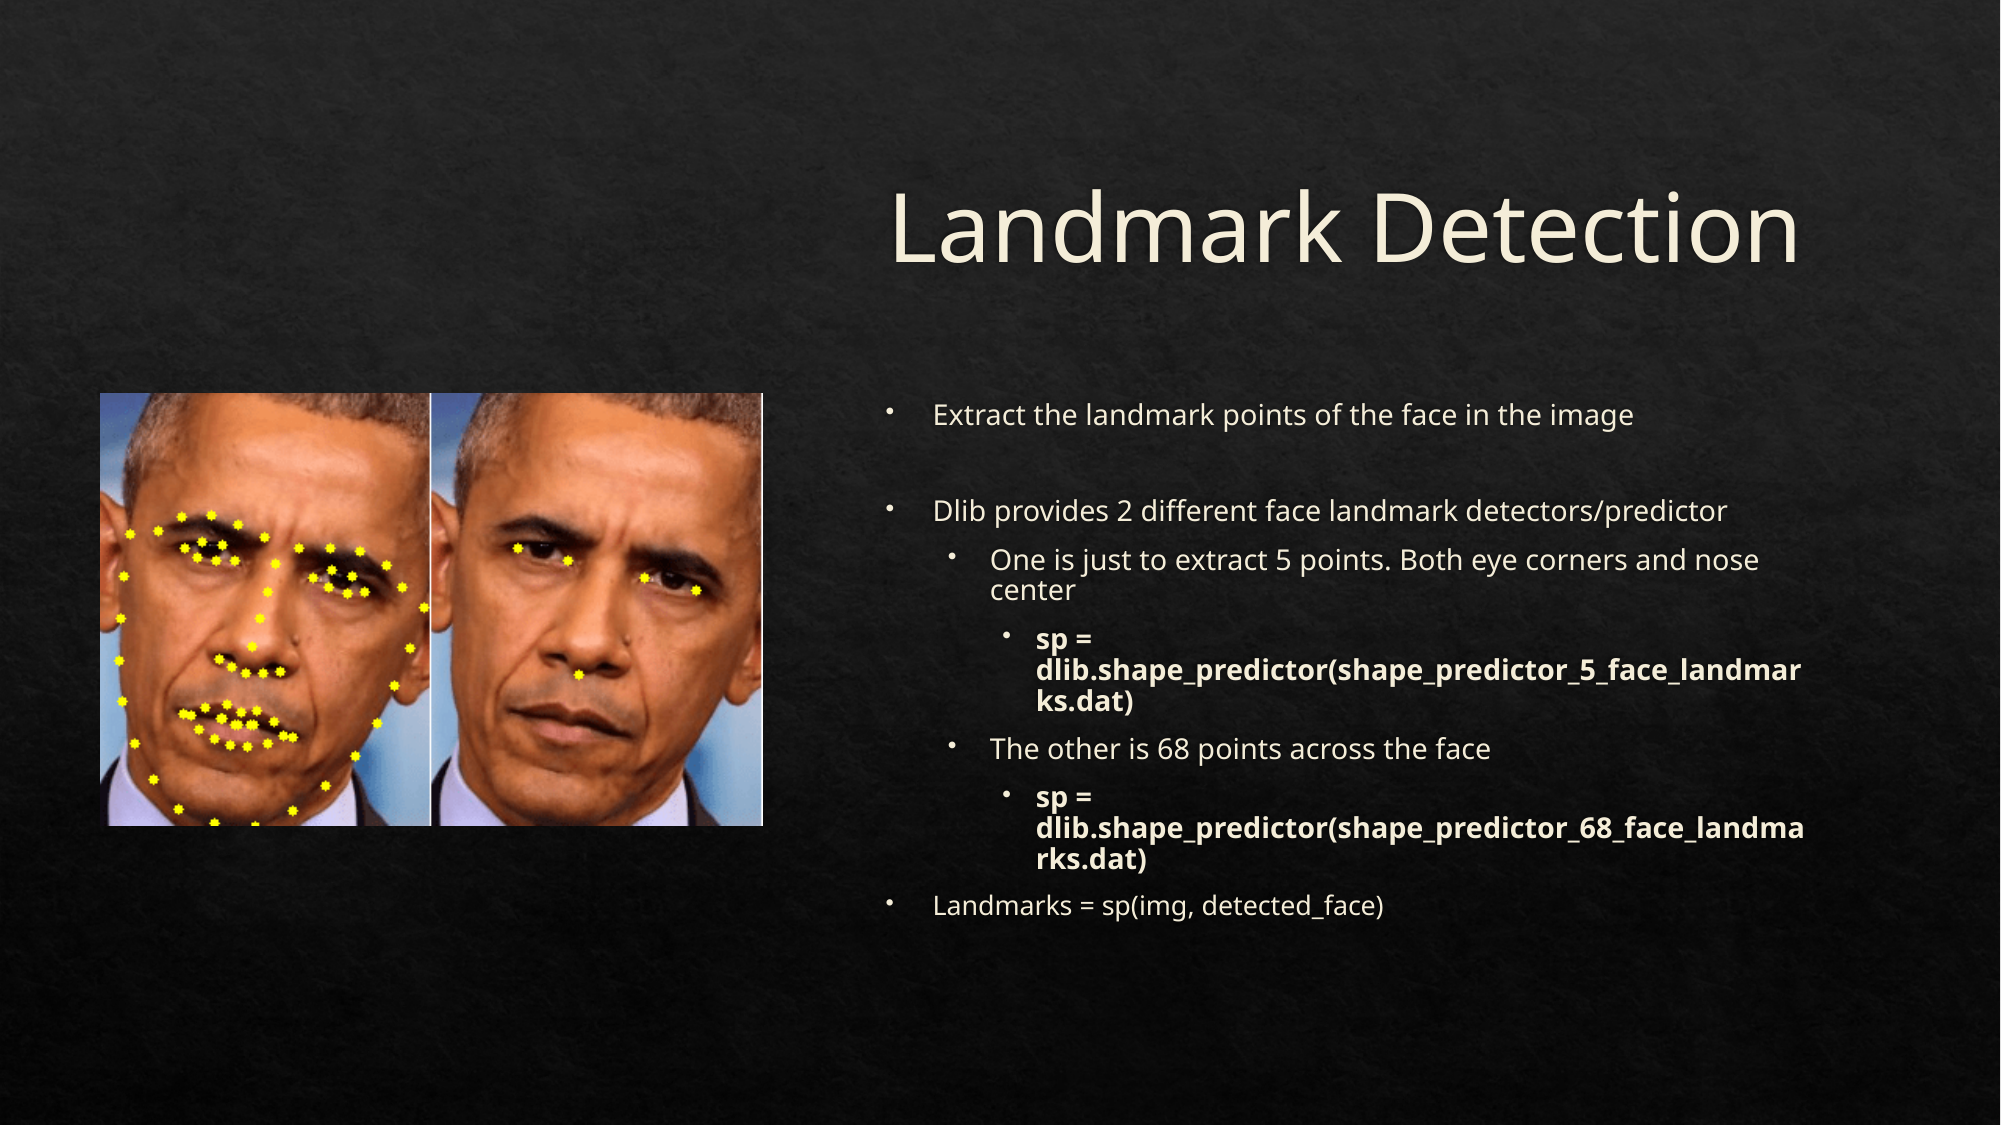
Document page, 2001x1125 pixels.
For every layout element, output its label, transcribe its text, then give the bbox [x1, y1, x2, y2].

picture [99, 392, 763, 827]
list Extract the landmark points of the face in the image Dlib provides 2 different face landmark detectors/predictor One is just to extract 5 points. Both eye corners and nose center sp = dlib.shape_predictor(shape_predictor_5_face_landmarks.dat) The other is 68 points across the face sp = dlib.shape_predictor(shape_predictor_68_face_landmarks.dat) Landmarks = sp(img, detected_face) [866, 393, 1825, 935]
title Landmark Detection [866, 99, 1825, 363]
